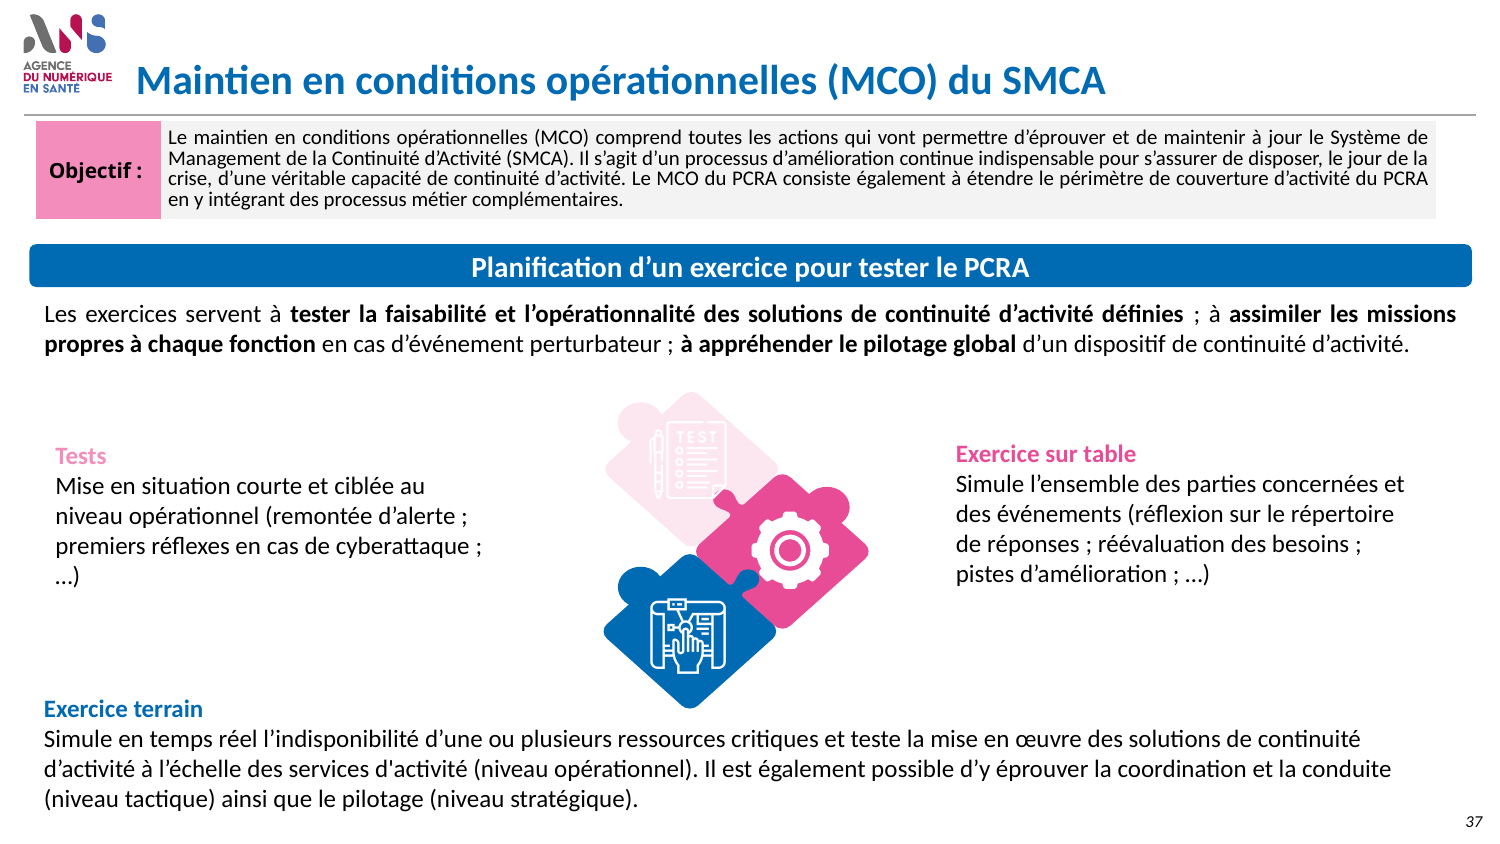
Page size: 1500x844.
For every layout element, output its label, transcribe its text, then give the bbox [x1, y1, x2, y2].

text_box 37 [1447, 798, 1500, 844]
text_box Exercice sur table Simule l’ensemble des parties concernées et des événements (réflexion sur le répertoire de réponses ; réévaluation des besoins ; pistes d’amélioration ; …) [940, 422, 1437, 542]
text_box Les exercices servent à tester la faisabilité et l’opérationnalité des solutions de continuité d’activité définies ; à assimiler les missions propres à chaque fonction en cas d’événement perturbateur ; à appréhender le pilotage global d’un dispositif de continuité d’activité. [29, 288, 1472, 367]
table_header Objectif : [36, 121, 161, 219]
text_box Exercice terrain Simule en temps réel l’indisponibilité d’une ou plusieurs ressources critiques et teste la mise en œuvre des solutions de continuité d’activité à l’échelle des services d'activité (niveau opérationnel). Il est également possible d’y éprouver la coordination et la conduite (niveau tactique) ainsi que le pilotage (niveau stratégique). [28, 677, 1472, 840]
title Maintien en conditions opérationnelles (MCO) du SMCA [135, 14, 1459, 103]
table_header Le maintien en conditions opérationnelles (MCO) comprend toutes les actions qui vont permettre d’éprouver et de maintenir à jour le Système de Management de la Continuité d’Activité (SMCA). Il s’agit d’un processus d’amélioration continue indispensable pour s’assurer de disposer, le jour de la crise, d’une véritable capacité de continuité d’activité. Le MCO du PCRA consiste également à étendre le périmètre de couverture d’activité du PCRA en y intégrant des processus métier complémentaires. [161, 121, 1436, 219]
text_box Planification d’un exercice pour tester le PCRA [29, 244, 1473, 288]
text_box Tests Mise en situation courte et ciblée au niveau opérationnel (remontée d’alerte ; premiers réflexes en cas de cyberattaque ; …) [40, 424, 513, 598]
picture [23, 14, 112, 93]
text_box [602, 391, 870, 709]
